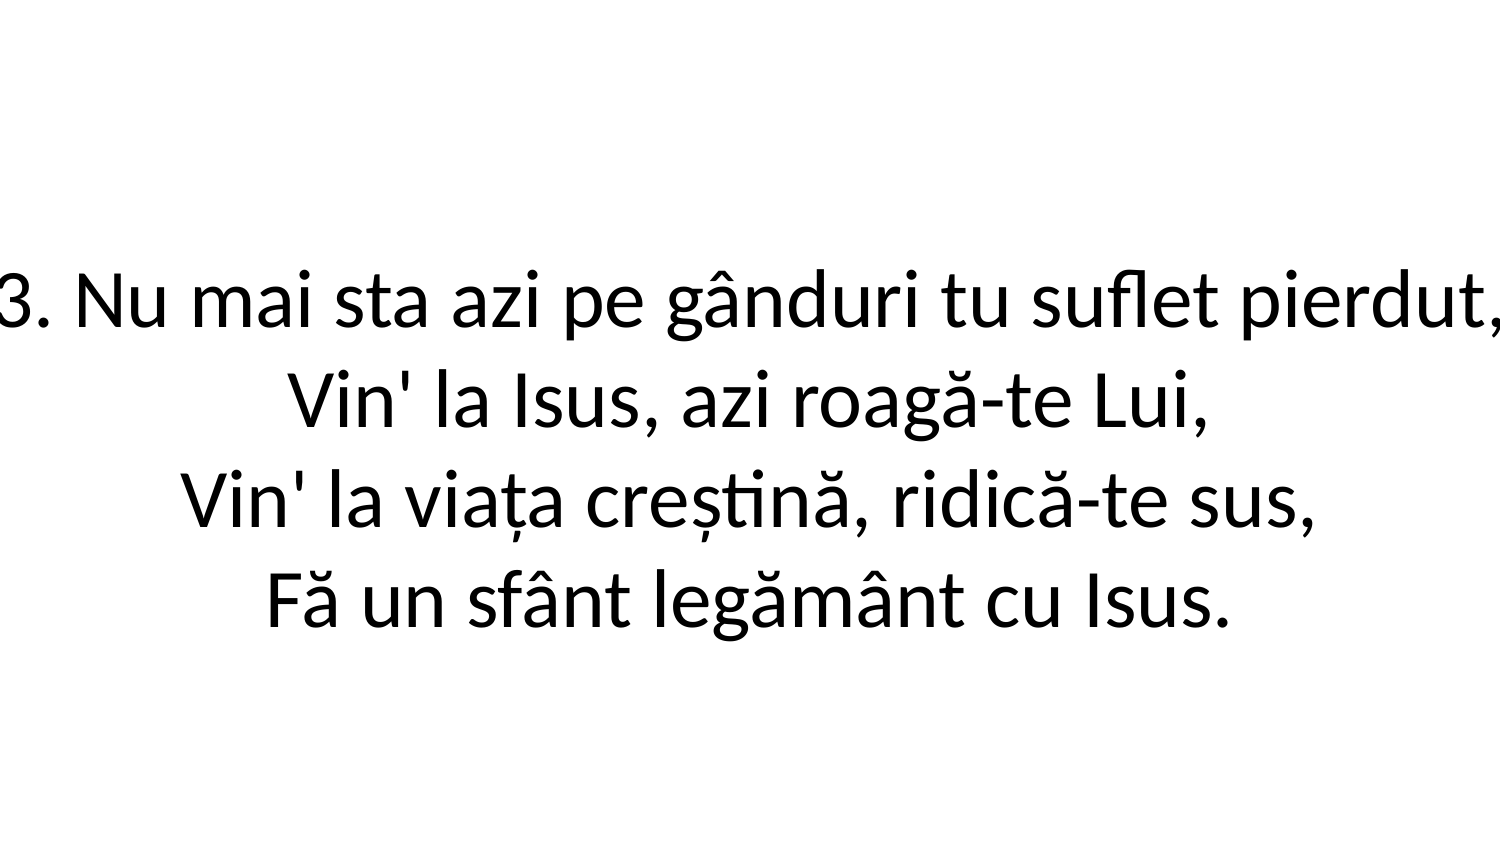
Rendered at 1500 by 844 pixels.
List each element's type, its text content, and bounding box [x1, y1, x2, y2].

text_box 3. Nu mai sta azi pe gânduri tu suflet pierdut, Vin' la Isus, azi roagă-te Lui, Vin' la viața creștină, ridică-te sus, Fă un sfânt legământ cu Isus. [0, 192, 1500, 652]
